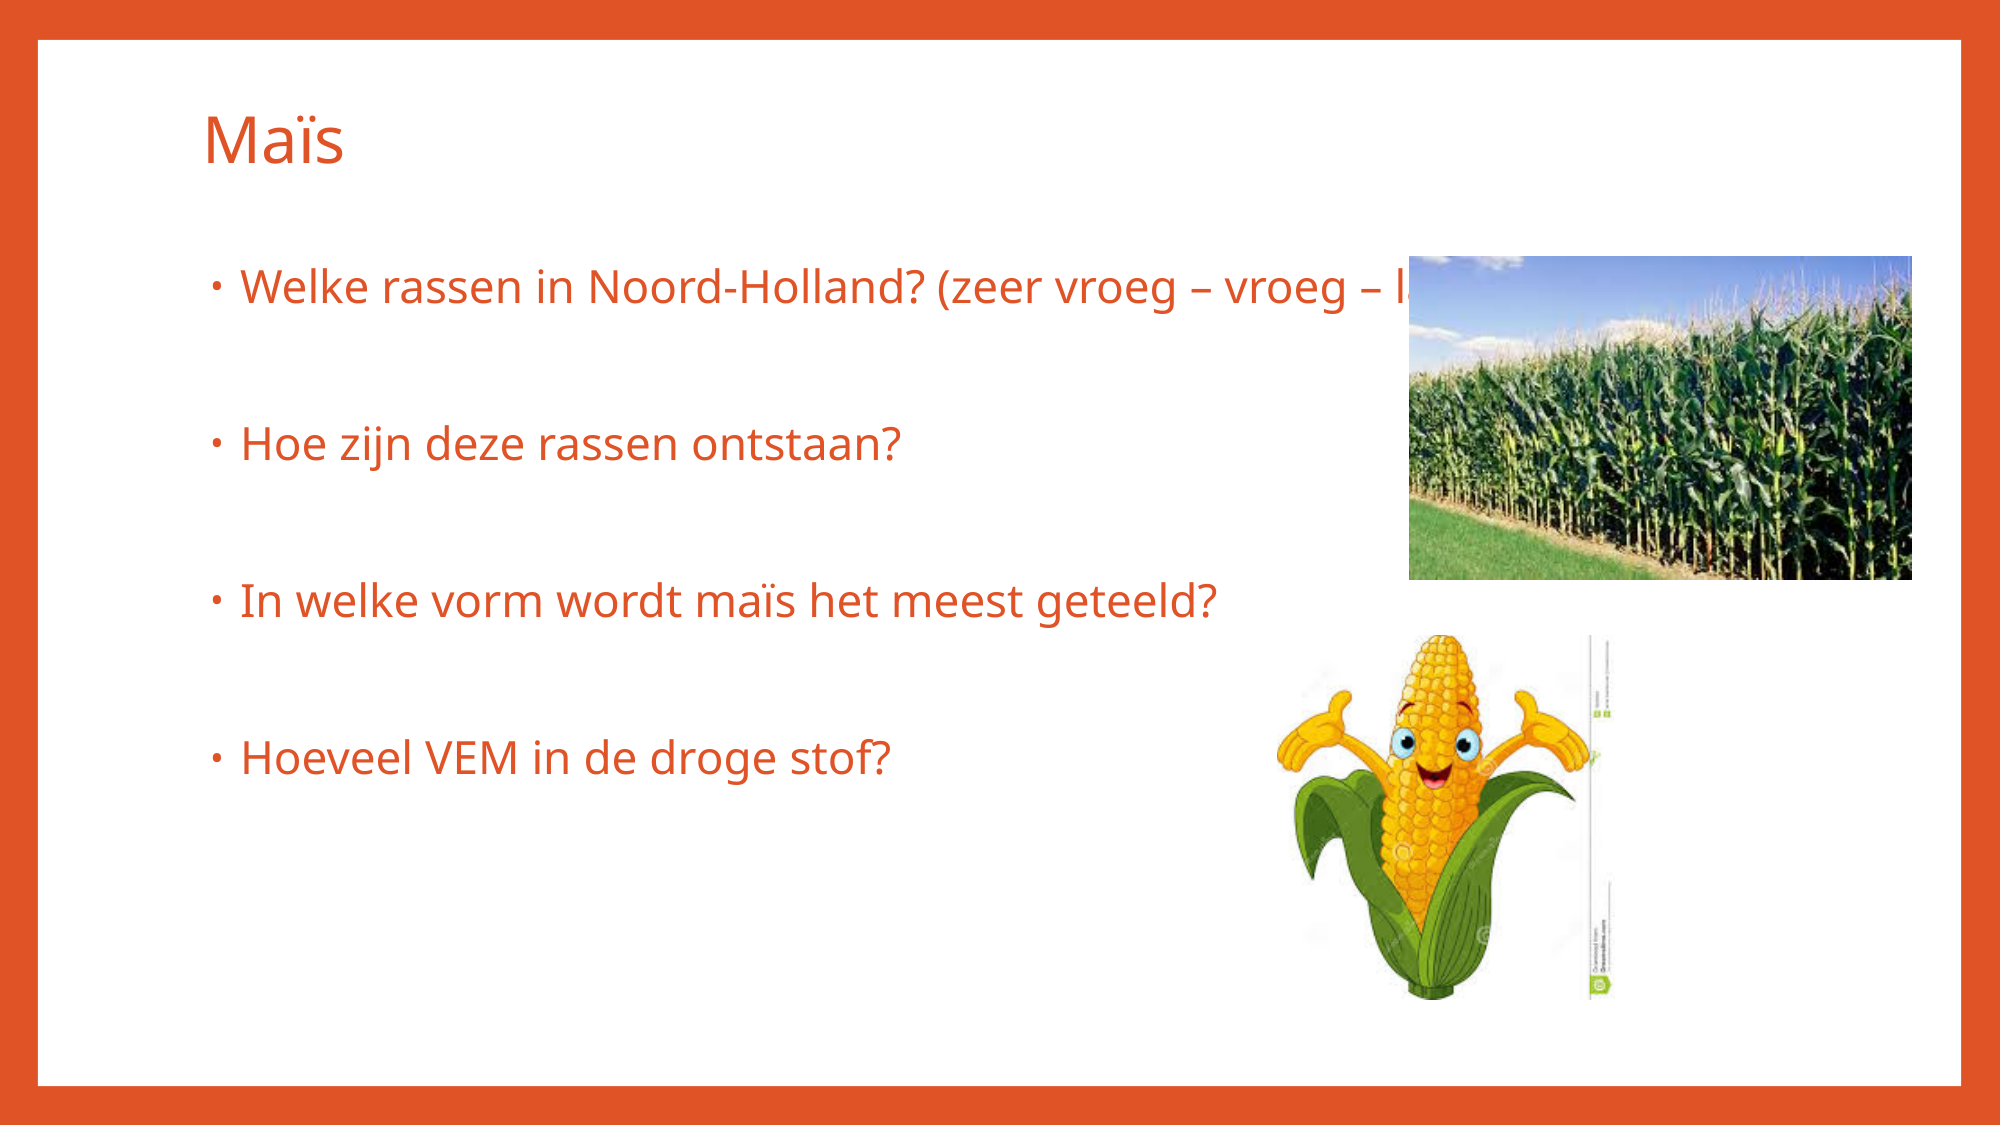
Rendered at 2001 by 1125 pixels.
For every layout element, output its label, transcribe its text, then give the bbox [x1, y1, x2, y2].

list Welke rassen in Noord-Holland? (zeer vroeg – vroeg – laat? Hoe zijn deze rassen ontstaan? In welke vorm wordt maïs het meest geteeld? Hoeveel VEM in de droge stof? [187, 256, 1808, 1000]
picture [1409, 255, 1912, 581]
picture [1276, 635, 1615, 1001]
title Maïs [187, 99, 1808, 186]
